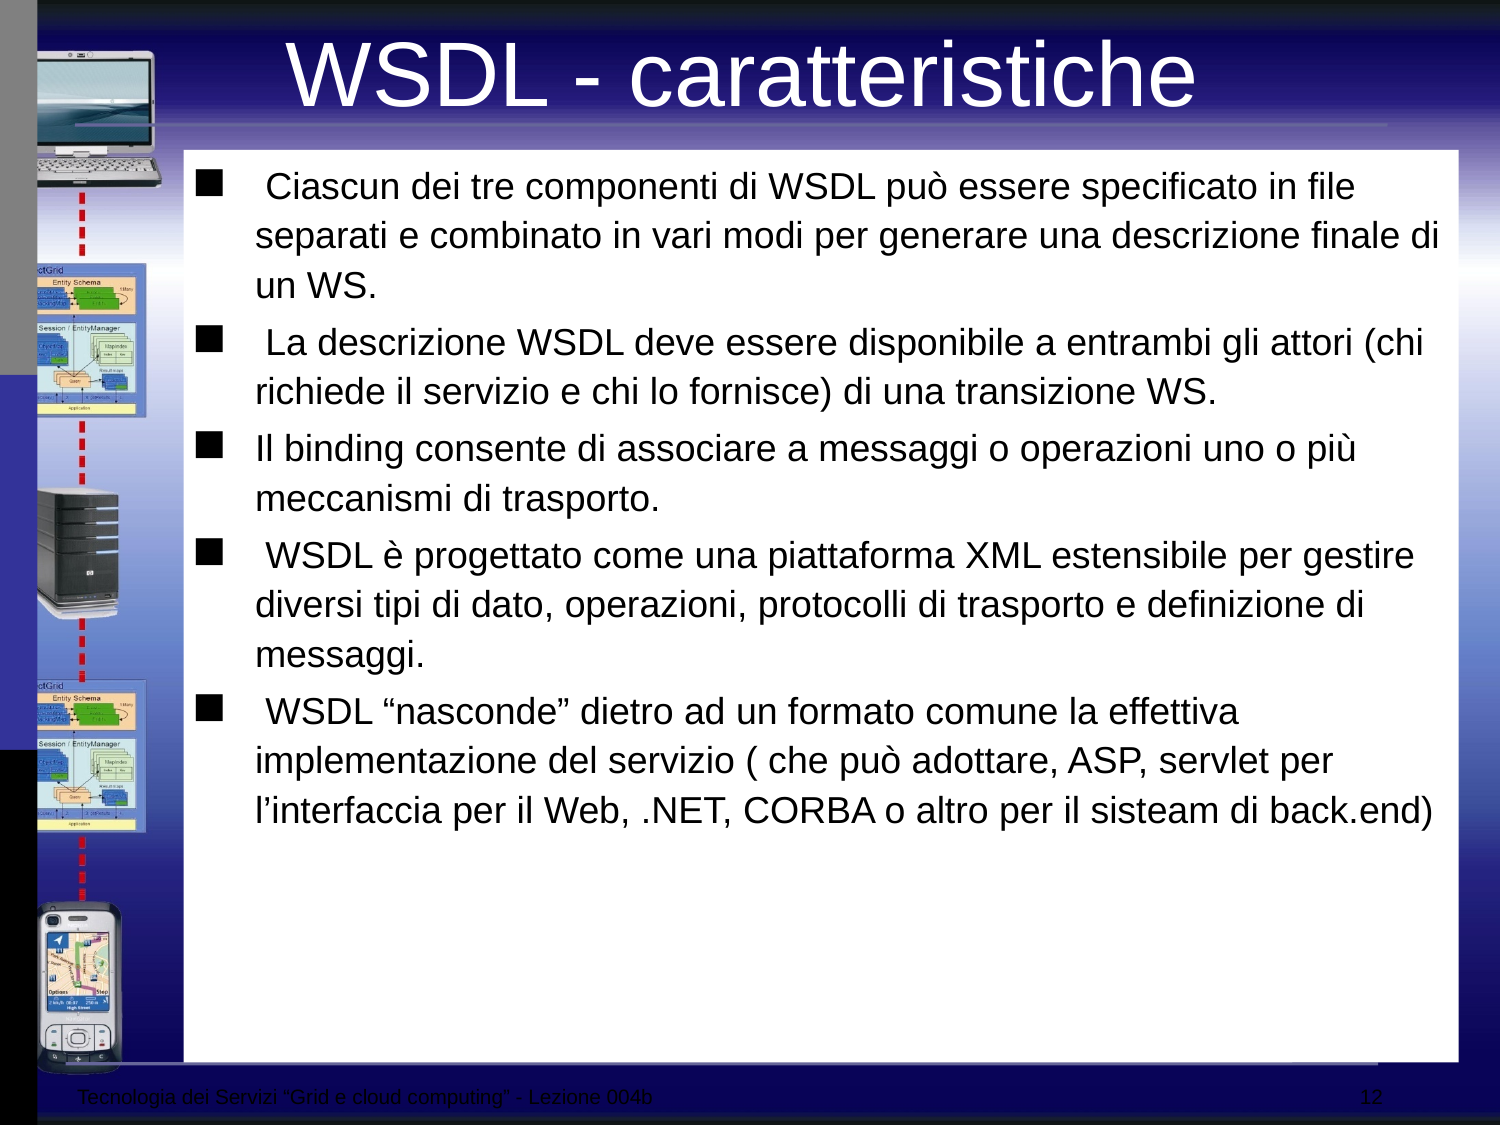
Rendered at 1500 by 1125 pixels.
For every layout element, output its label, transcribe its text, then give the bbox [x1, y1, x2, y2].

picture [38, 0, 1500, 1125]
list Ciascun dei tre componenti di WSDL può essere specificato in file separati e combinato in vari modi per generare una descrizione finale di un WS. La descrizione WSDL deve essere disponibile a entrambi gli attori (chi richiede il servizio e chi lo fornisce) di una transizione WS. Il binding consente di associare a messaggi o operazioni uno o più meccanismi di trasporto. WSDL è progettato come una piattaforma XML estensibile per gestire diversi tipi di dato, operazioni, protocolli di trasporto e definizione di messaggi. WSDL “nasconde” dietro ad un formato comune la effettiva implementazione del servizio ( che può adottare, ASP, servlet per l’interfaccia per il Web, .NET, CORBA o altro per il sisteam di back.end) [183, 149, 1459, 1063]
title WSDL - caratteristiche [105, 23, 1381, 117]
